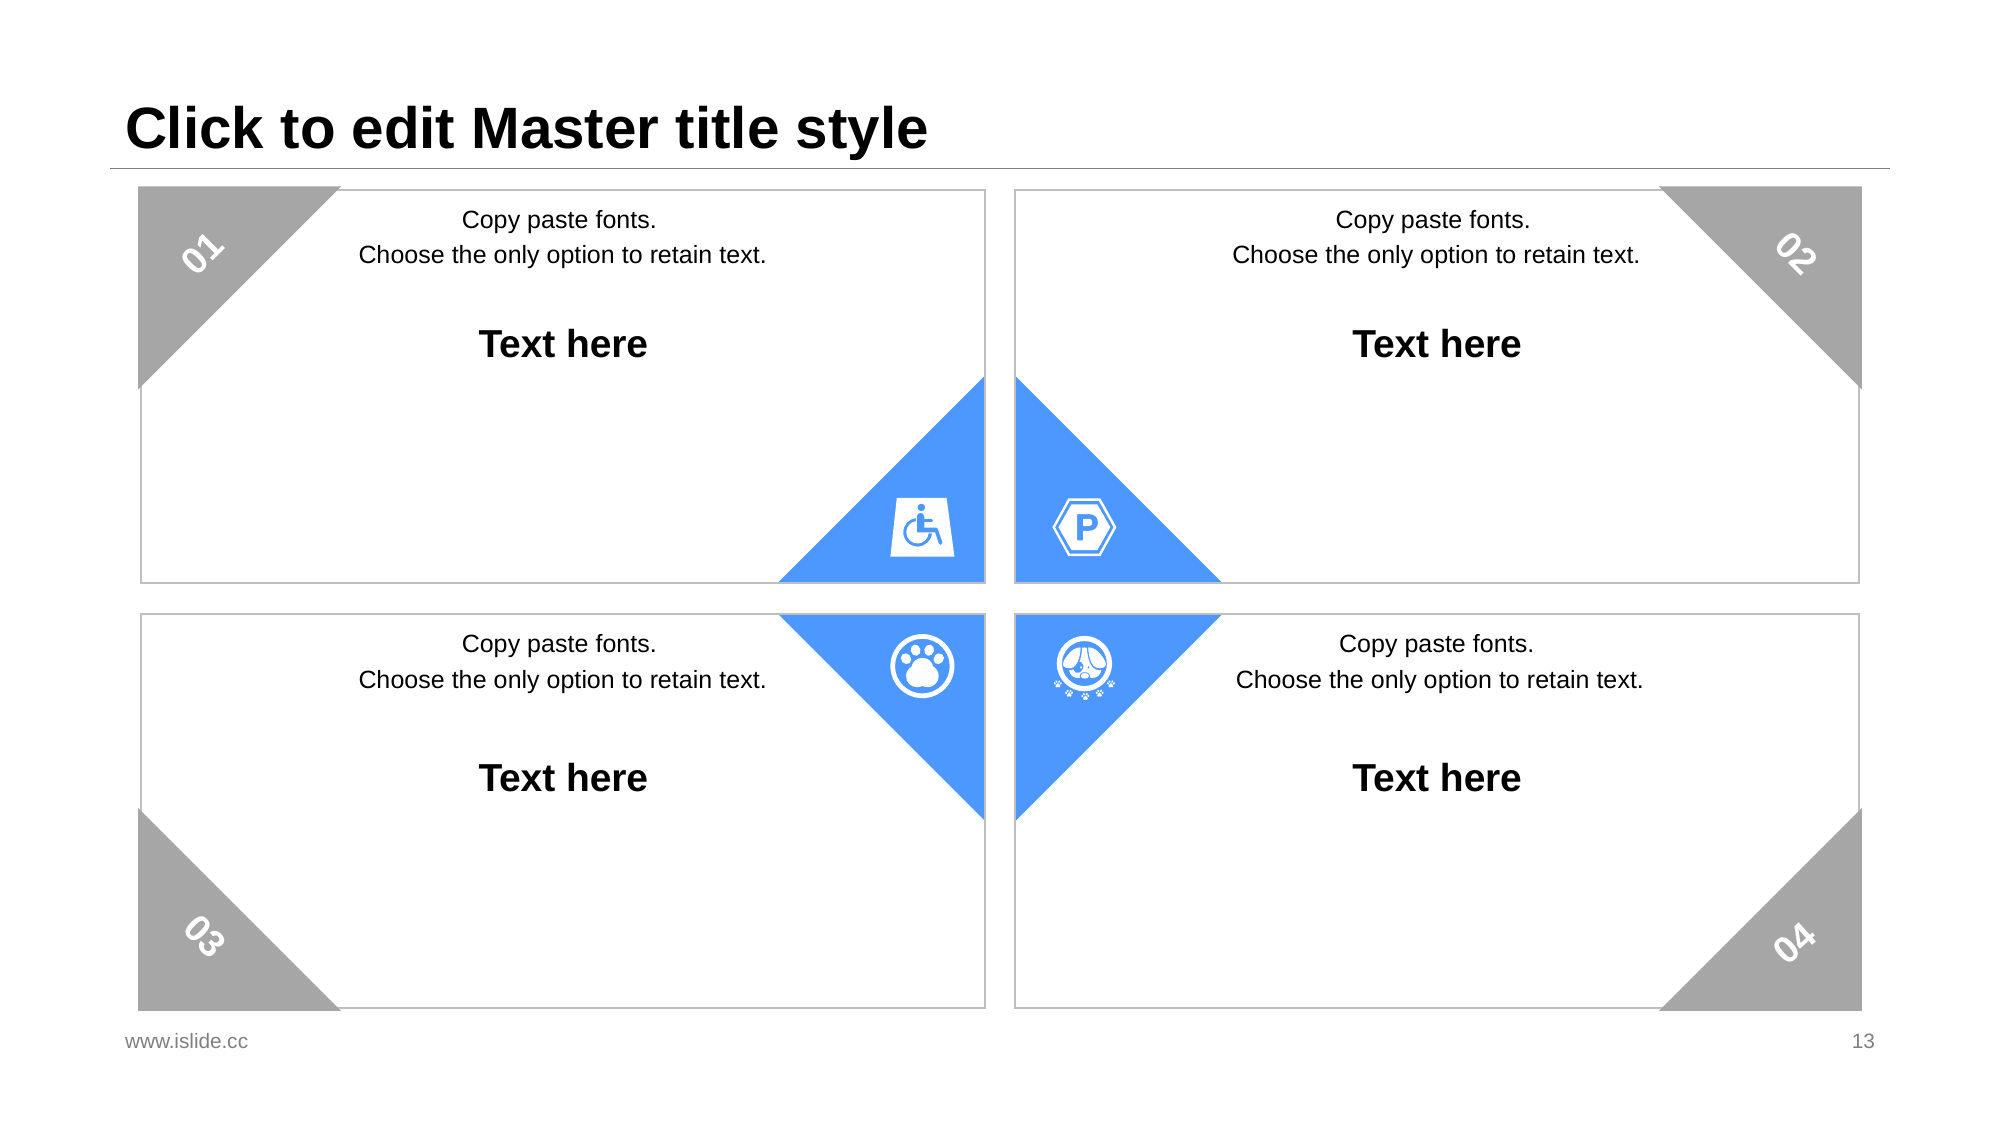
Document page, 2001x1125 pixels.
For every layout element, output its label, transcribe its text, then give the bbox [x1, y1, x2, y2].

footer www.islide.cc [109, 1023, 790, 1058]
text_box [141, 189, 1859, 1008]
slide_number 13 [1412, 1023, 1890, 1058]
title Click to edit Master title style [109, 0, 1890, 169]
